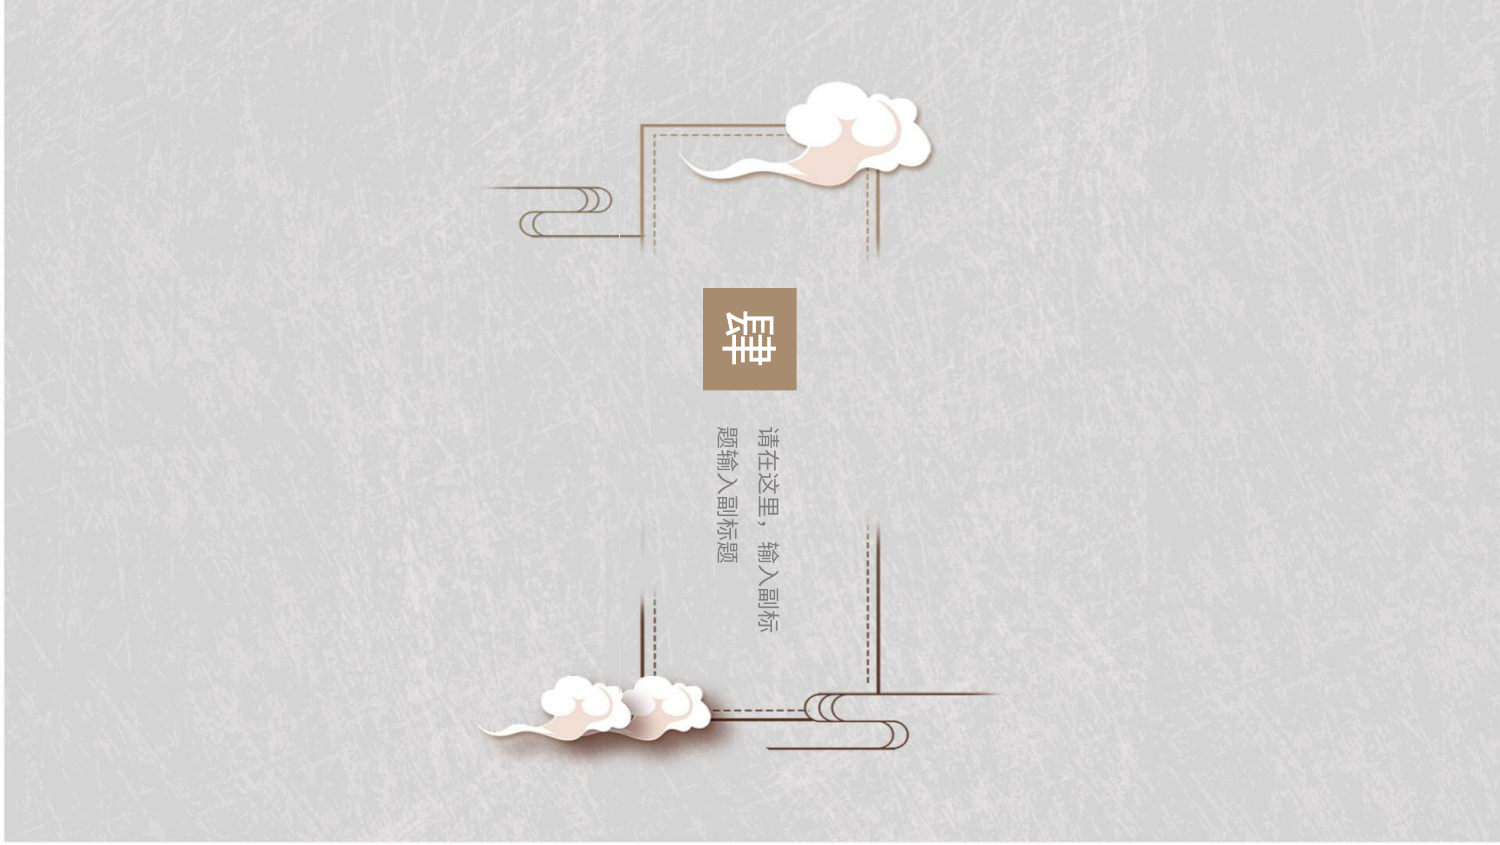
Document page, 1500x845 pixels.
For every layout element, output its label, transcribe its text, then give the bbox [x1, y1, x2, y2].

picture [0, 0, 1500, 844]
text_box 肆 [703, 288, 797, 391]
text_box 请在这里，输入副标 题输入副标题 [660, 421, 809, 641]
